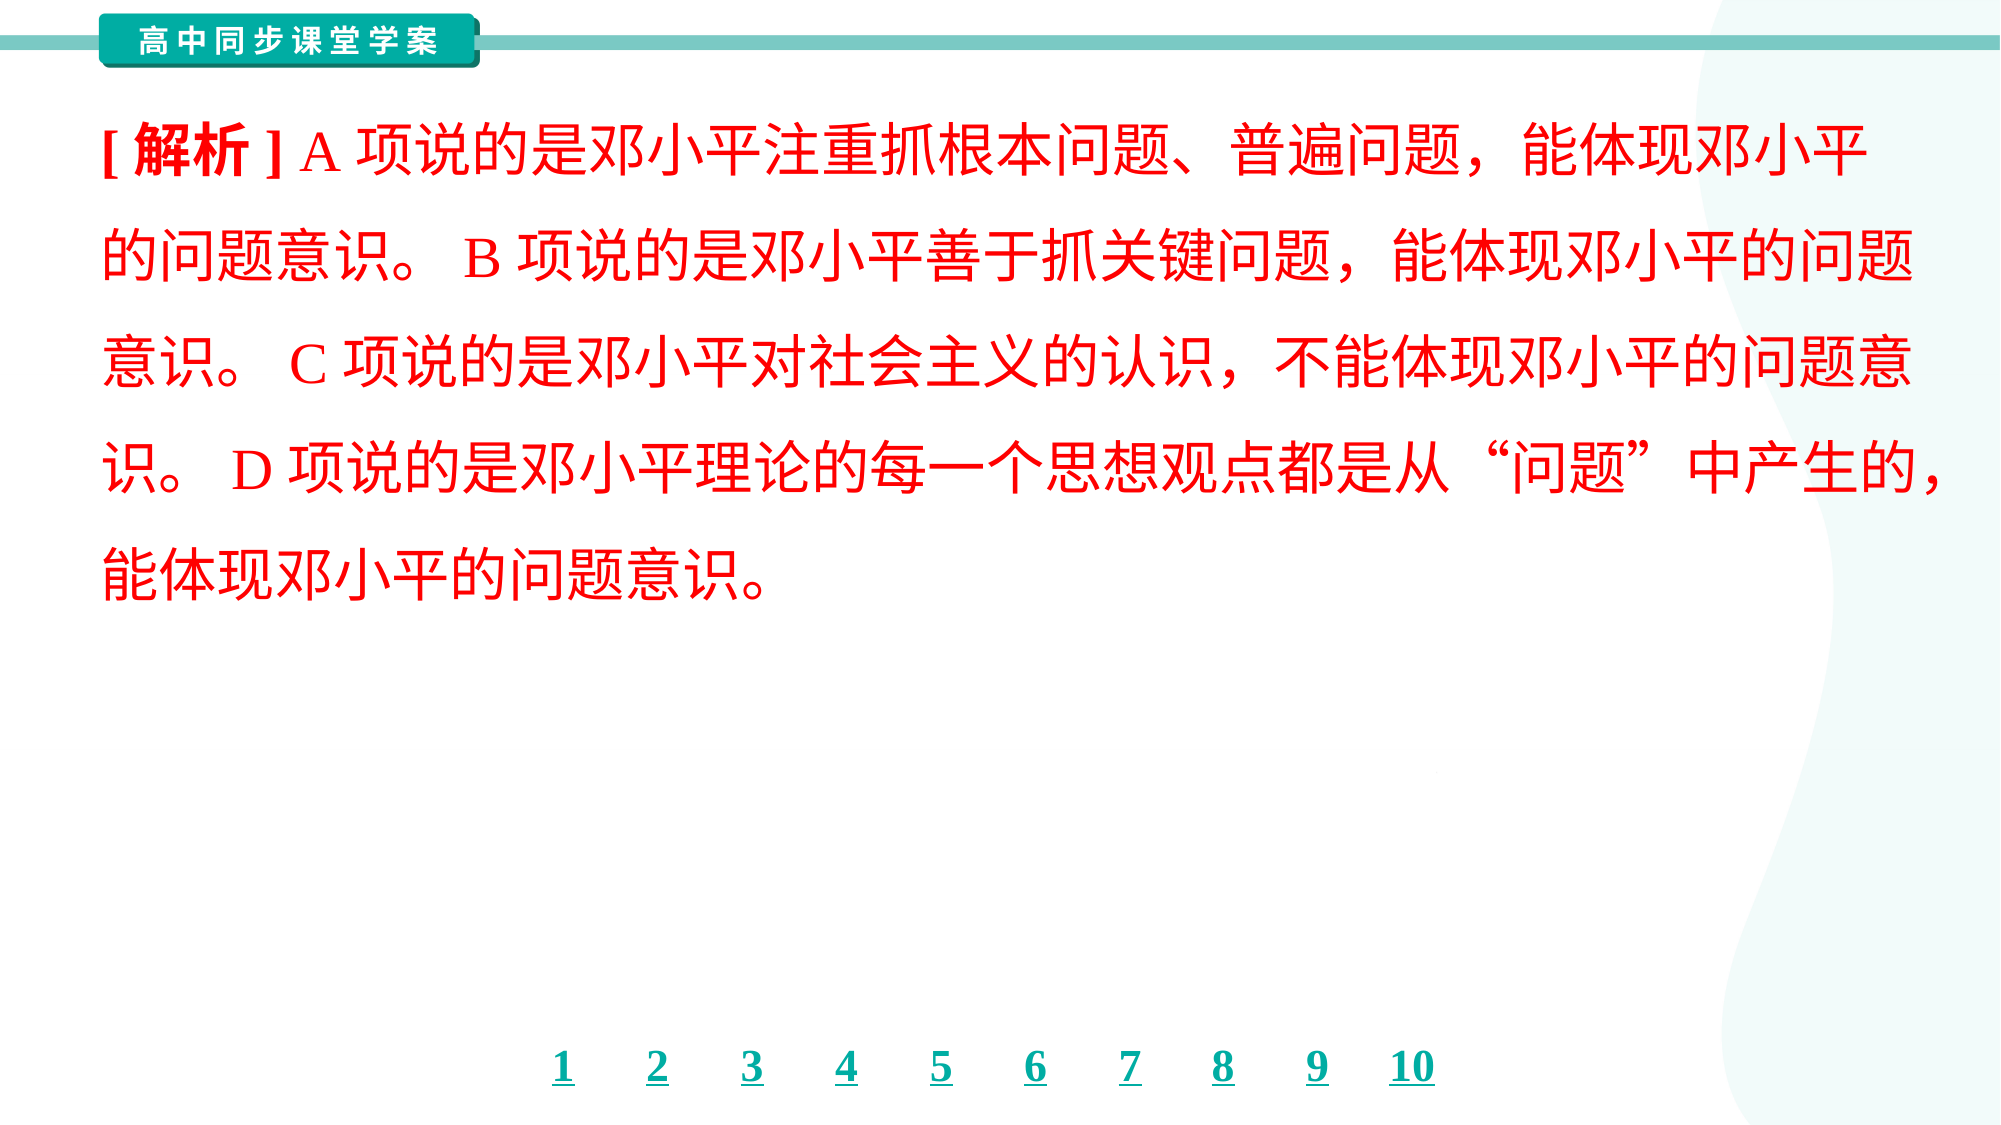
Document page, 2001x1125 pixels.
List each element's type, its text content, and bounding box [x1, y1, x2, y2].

picture [0, 0, 2000, 1125]
text_box [解析] A项说的是邓小平注重抓根本问题、普遍问题，能体现邓小平 的问题意识。B项说的是邓小平善于抓关键问题，能体现邓小平的问题 意识。C项说的是邓小平对社会主义的认识，不能体现邓小平的问题意 识。D项说的是邓小平理论的每一个思想观点都是从“问题”中产生的， 能体现邓小平的问题意识。 [100, 76, 1899, 608]
